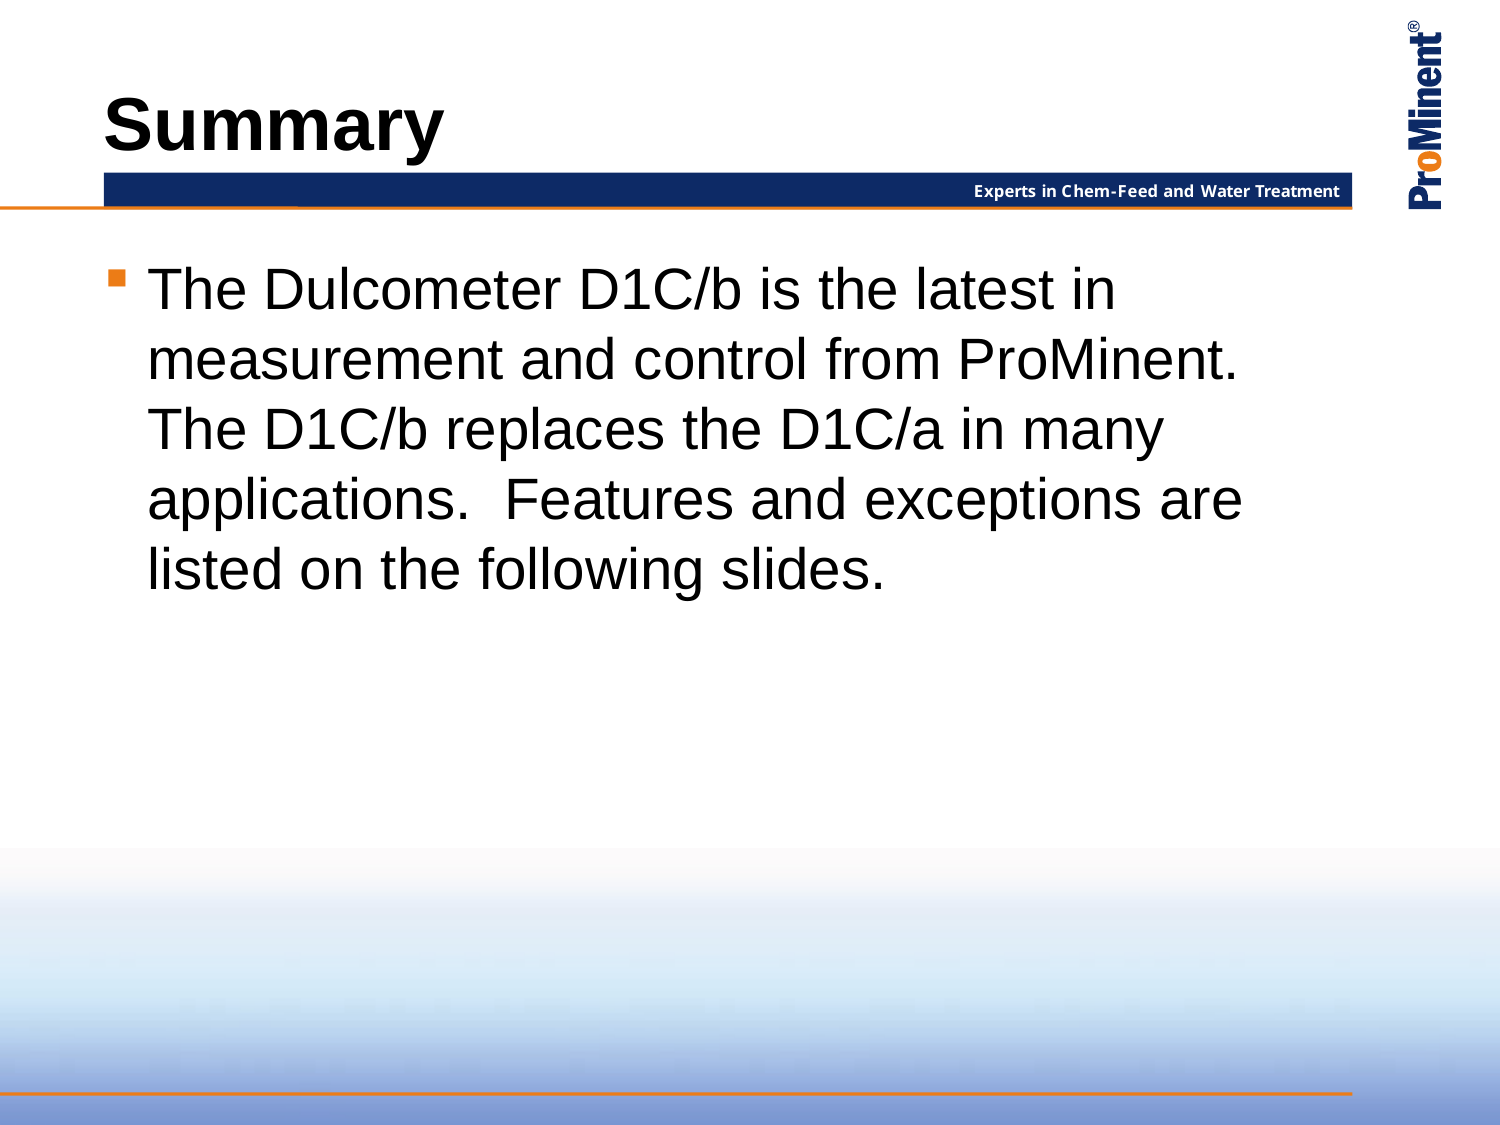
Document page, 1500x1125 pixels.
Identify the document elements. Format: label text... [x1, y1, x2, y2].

picture [0, 848, 1500, 1125]
list The Dulcometer D1C/b is the latest in measurement and control from ProMinent. The D1C/b replaces the D1C/a in many applications. Features and exceptions are listed on the following slides. [88, 243, 1353, 1048]
title Summary [88, 44, 1353, 197]
